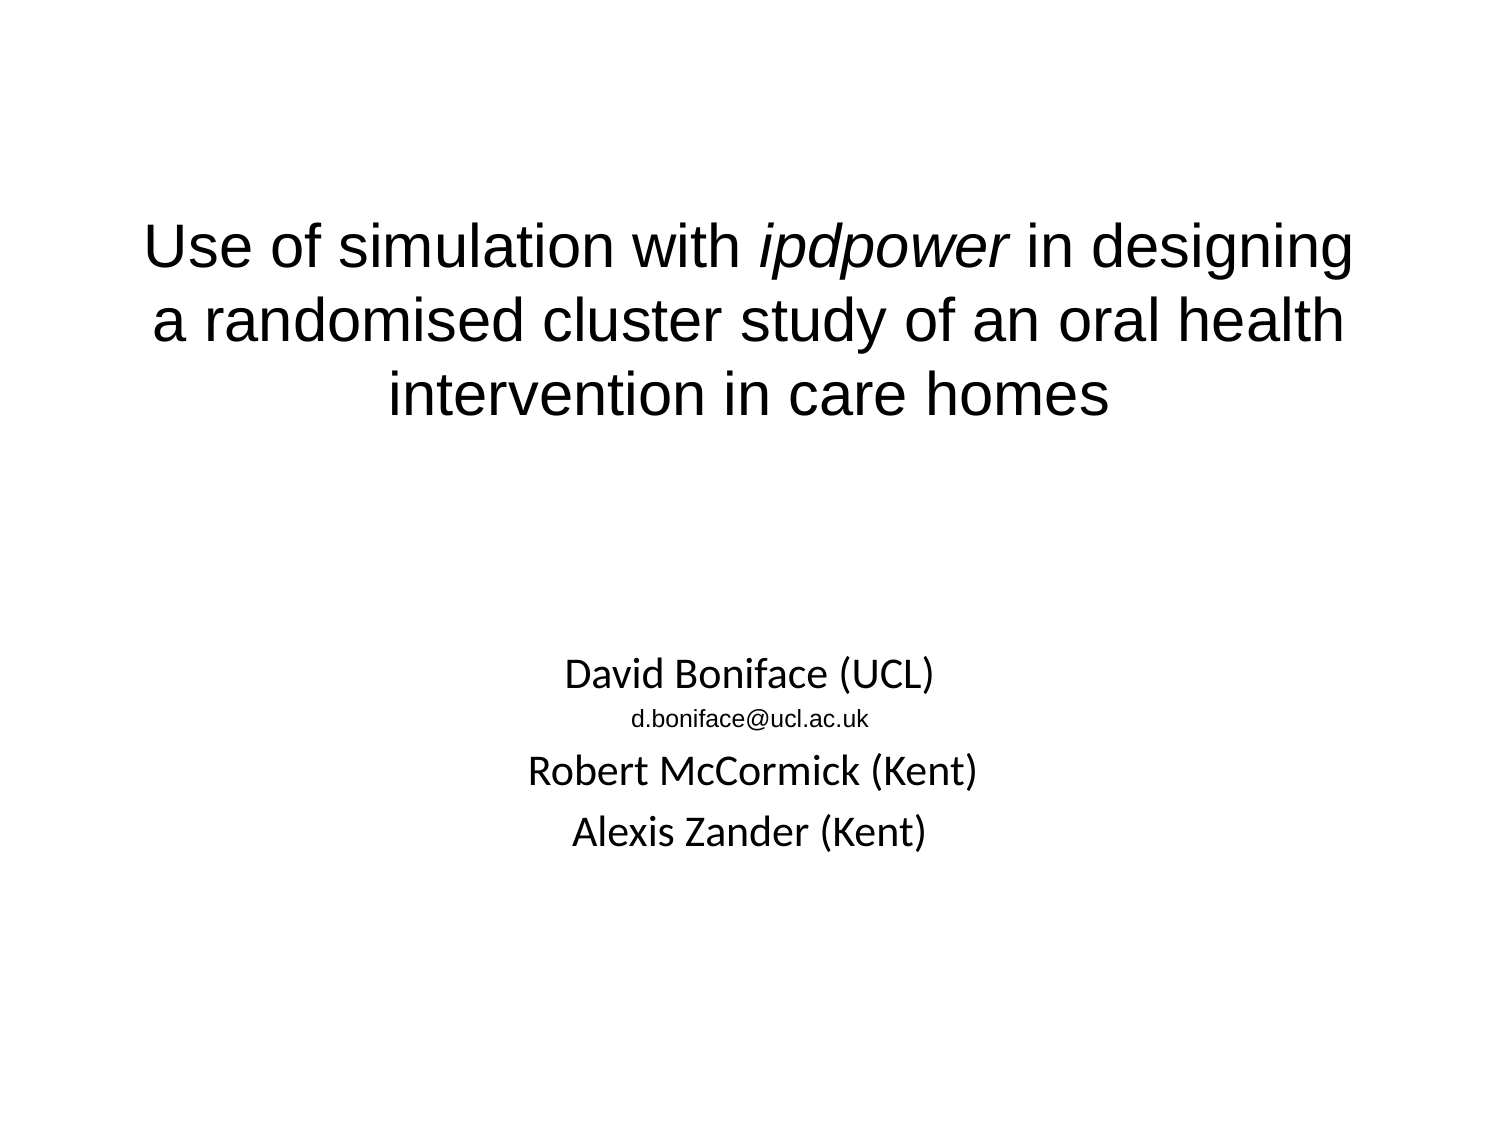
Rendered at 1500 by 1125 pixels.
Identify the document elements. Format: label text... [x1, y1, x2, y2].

subtitle David Boniface (UCL) d.boniface@ucl.ac.uk Robert McCormick (Kent) Alexis Zander (Kent) [225, 637, 1275, 925]
title Use of simulation with ipdpower in designing a randomised cluster study of an oral health intervention in care homes [112, 196, 1388, 438]
